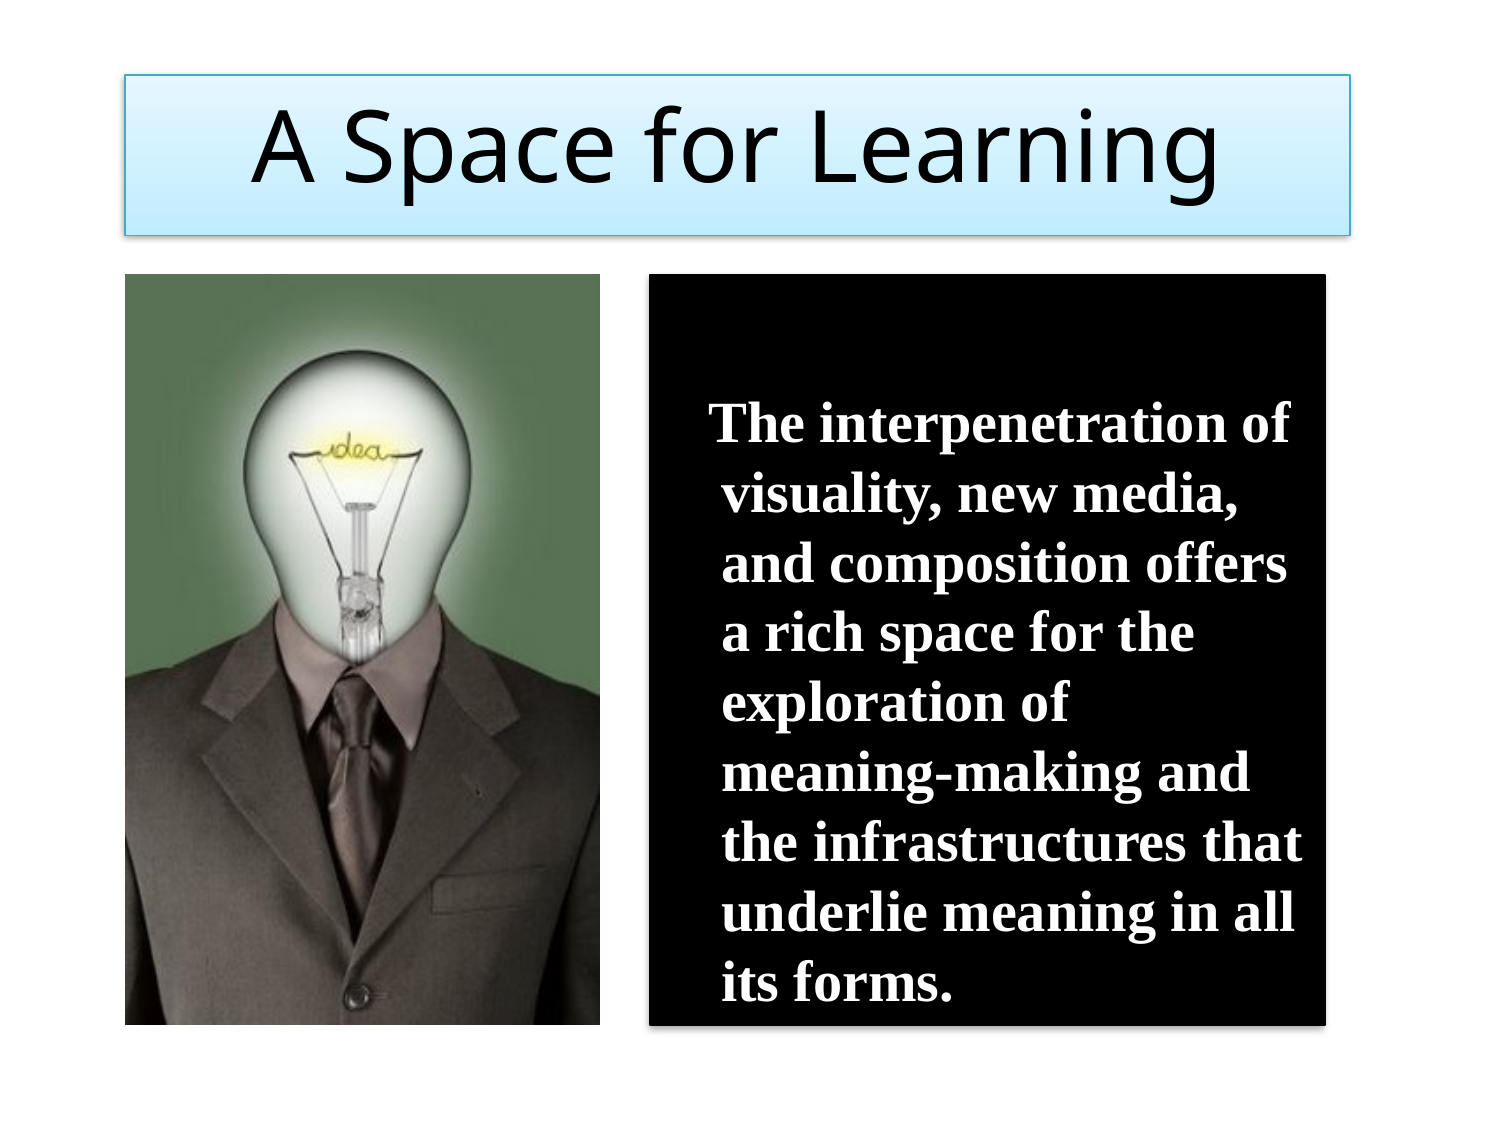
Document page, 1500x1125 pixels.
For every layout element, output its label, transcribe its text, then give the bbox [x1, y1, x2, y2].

text_box The interpenetration of visuality, new media, and composition offers a rich space for the exploration of meaning-making and the infrastructures that underlie meaning in all its forms. [649, 274, 1326, 1026]
picture [124, 274, 601, 1026]
text_box A Space for Learning [124, 74, 1351, 236]
